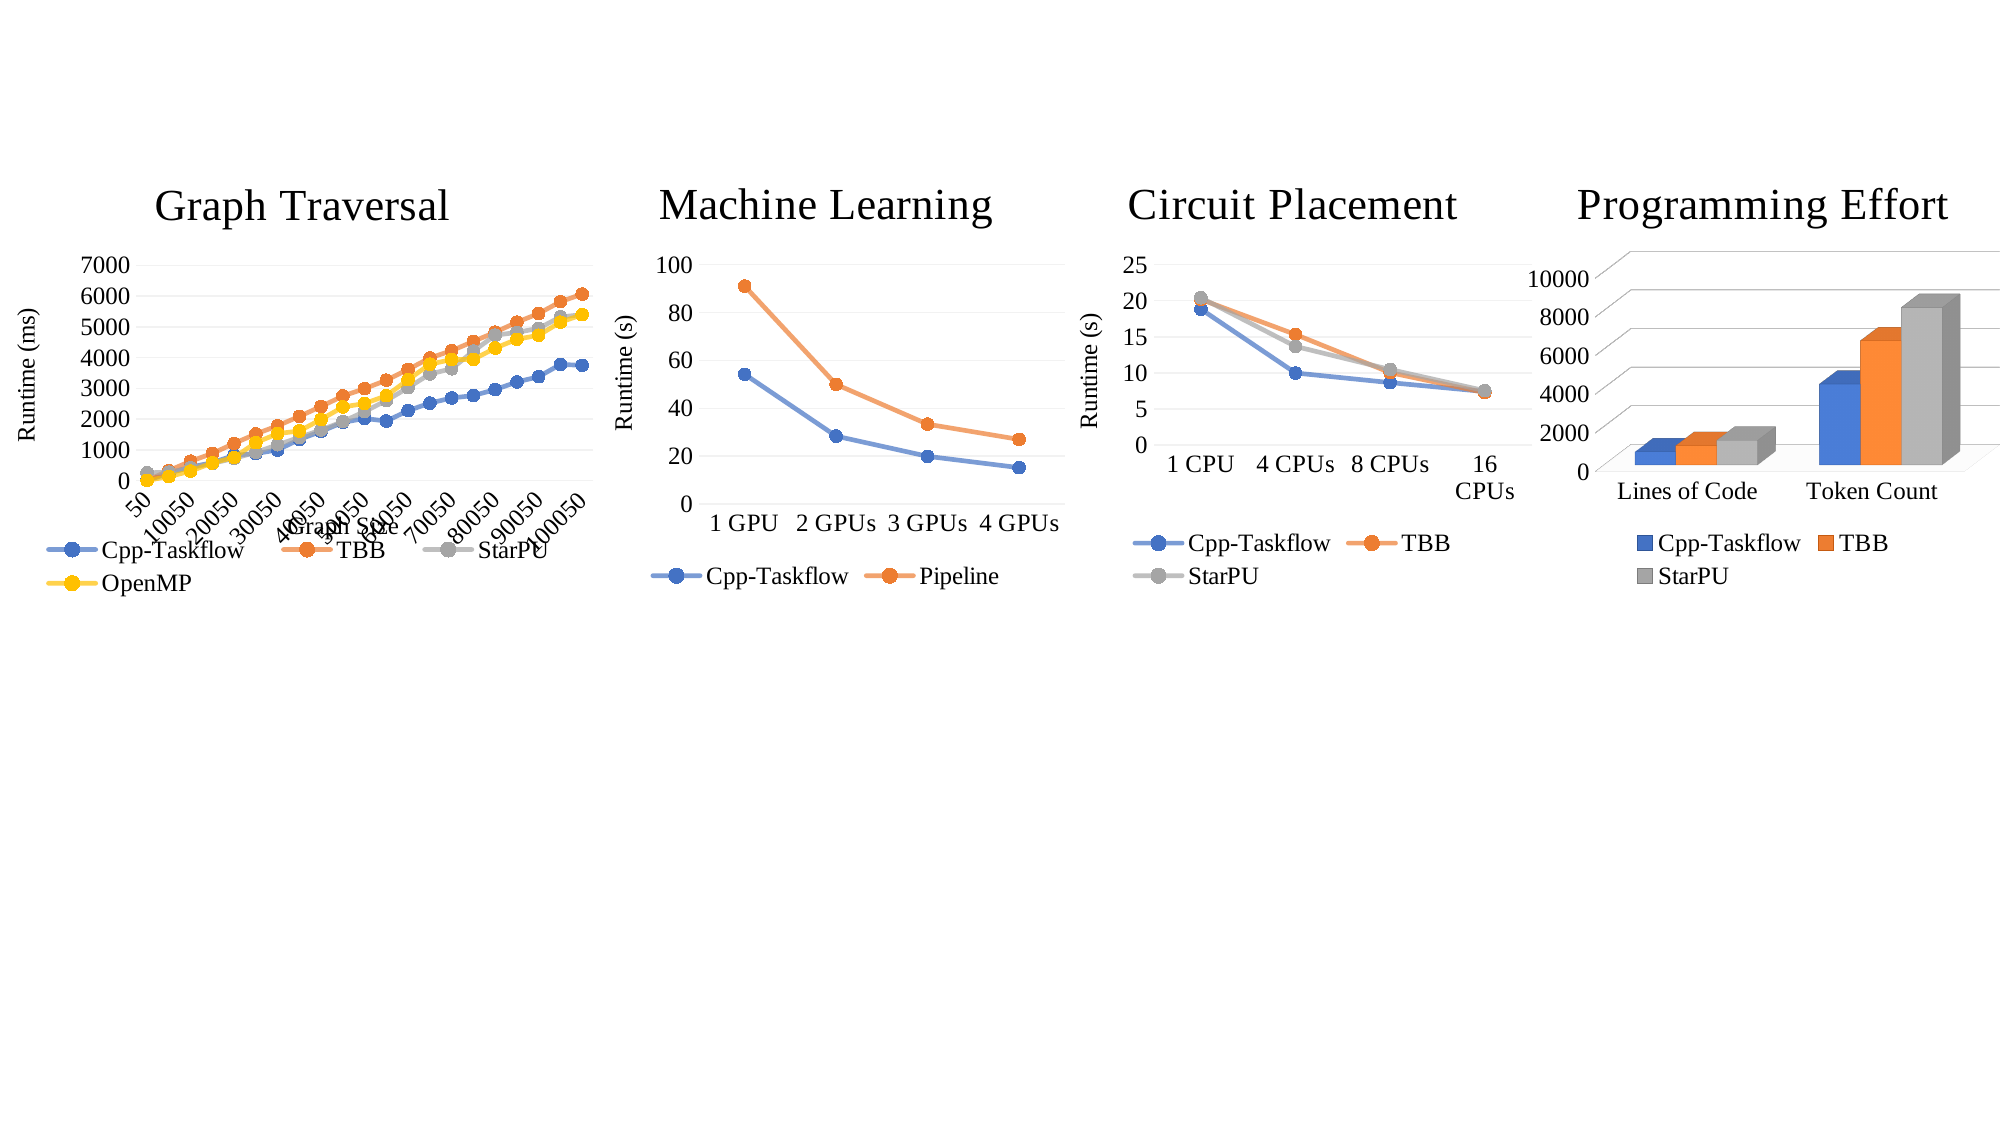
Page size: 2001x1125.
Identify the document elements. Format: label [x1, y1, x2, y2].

chart [0, 150, 2000, 618]
